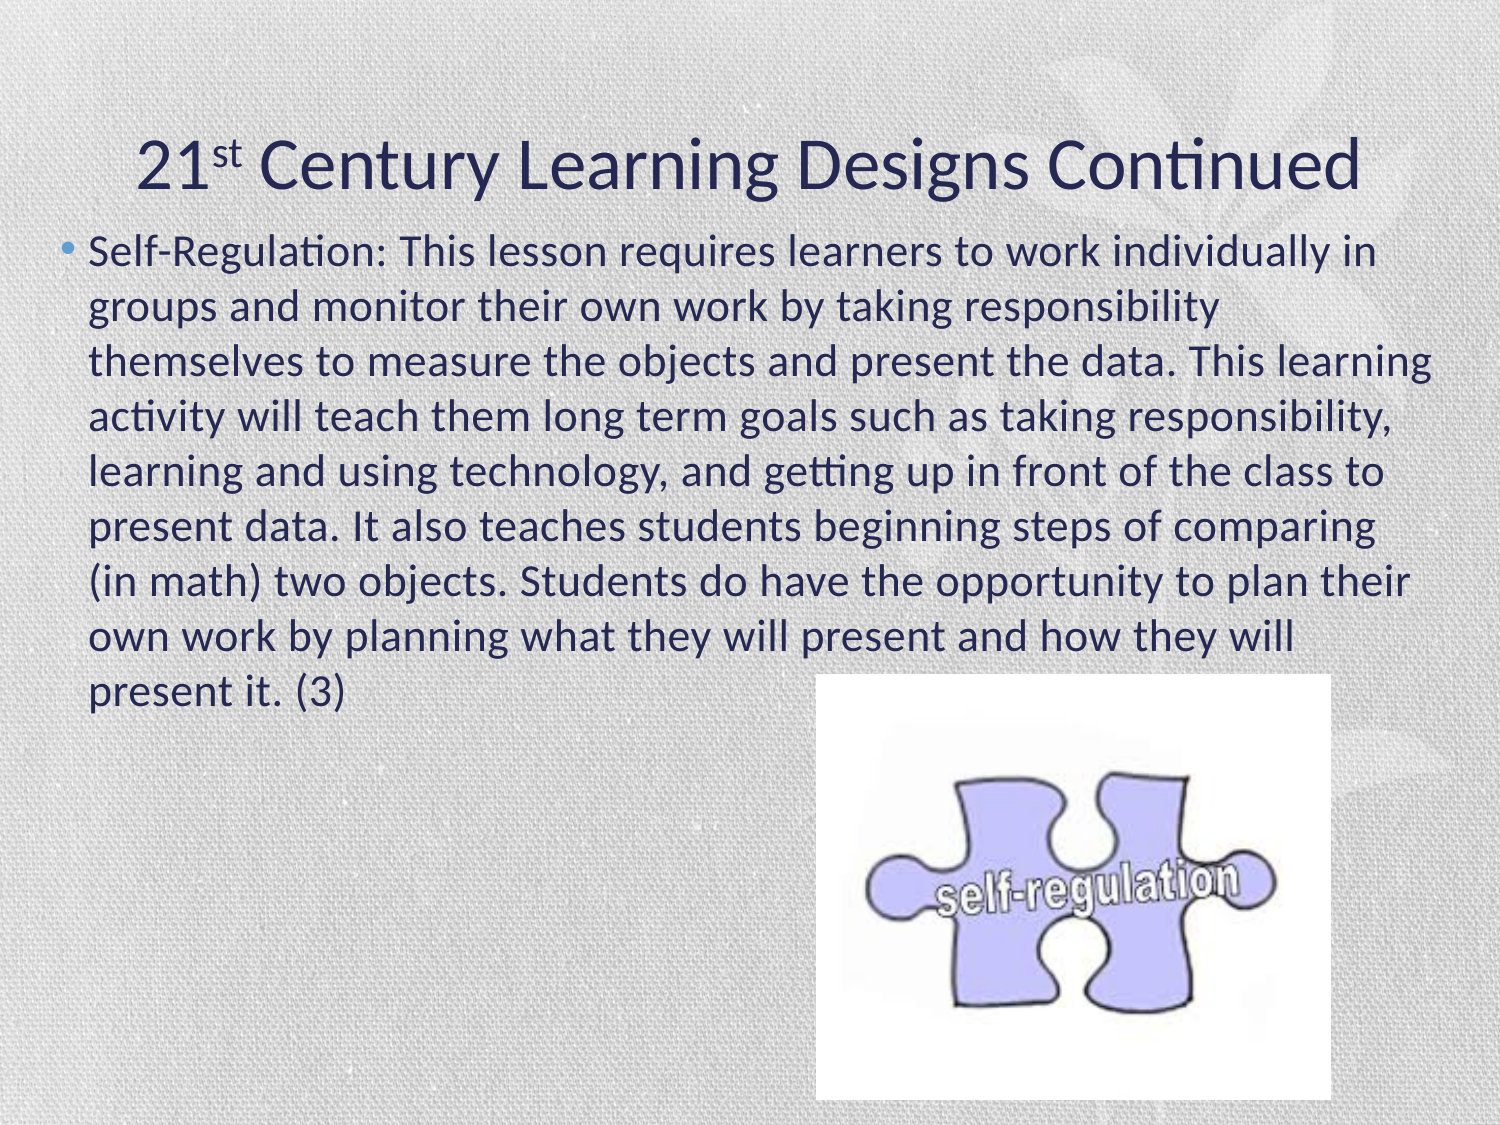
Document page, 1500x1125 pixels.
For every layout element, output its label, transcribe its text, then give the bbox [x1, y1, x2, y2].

title 21st Century Learning Designs Continued [45, 37, 1455, 213]
list Self-Regulation: This lesson requires learners to work individually in groups and monitor their own work by taking responsibility themselves to measure the objects and present the data. This learning activity will teach them long term goals such as taking responsibility, learning and using technology, and getting up in front of the class to present data. It also teaches students beginning steps of comparing (in math) two objects. Students do have the opportunity to plan their own work by planning what they will present and how they will present it. (3) [45, 213, 1455, 726]
picture [816, 674, 1332, 1100]
